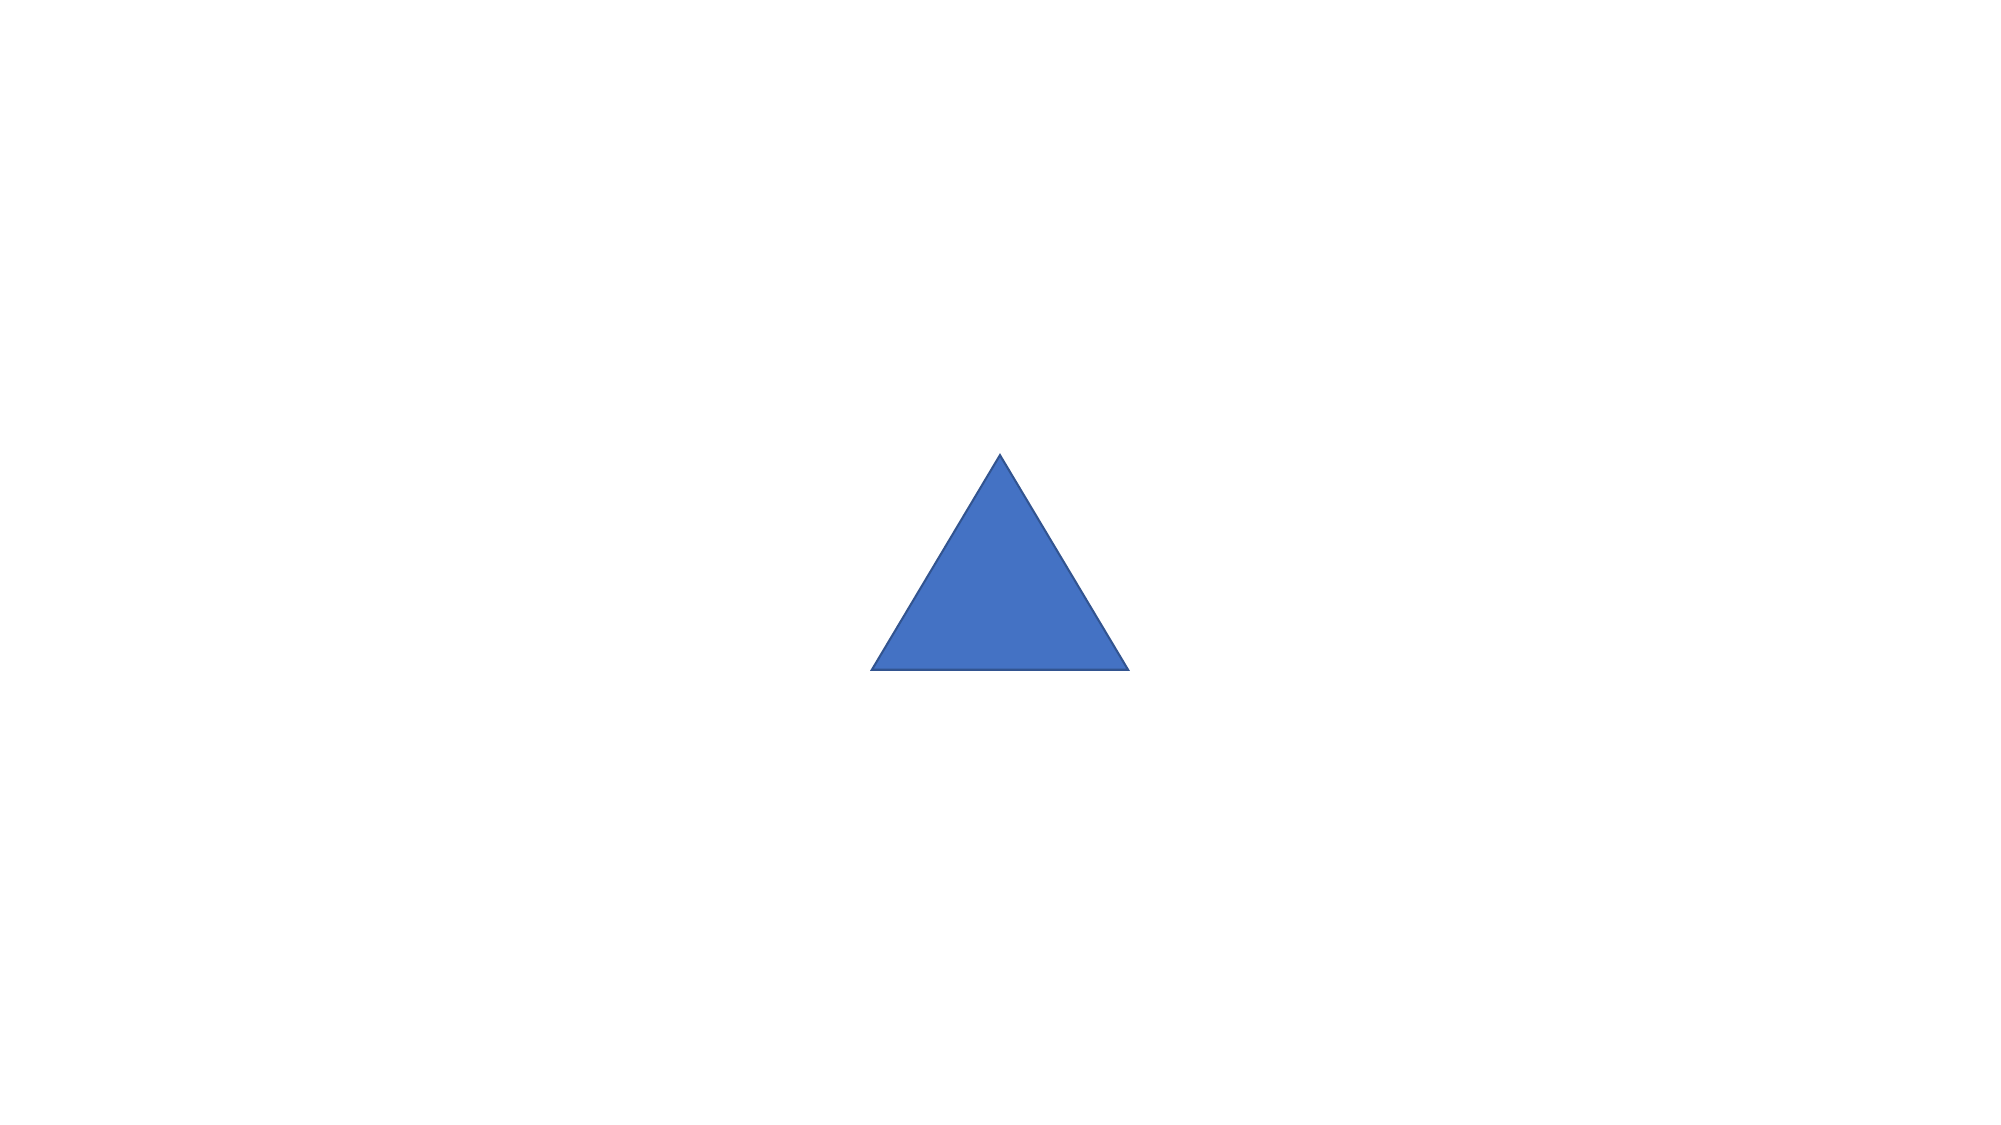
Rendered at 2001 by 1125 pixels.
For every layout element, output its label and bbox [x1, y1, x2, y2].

text_box [870, 453, 1130, 671]
